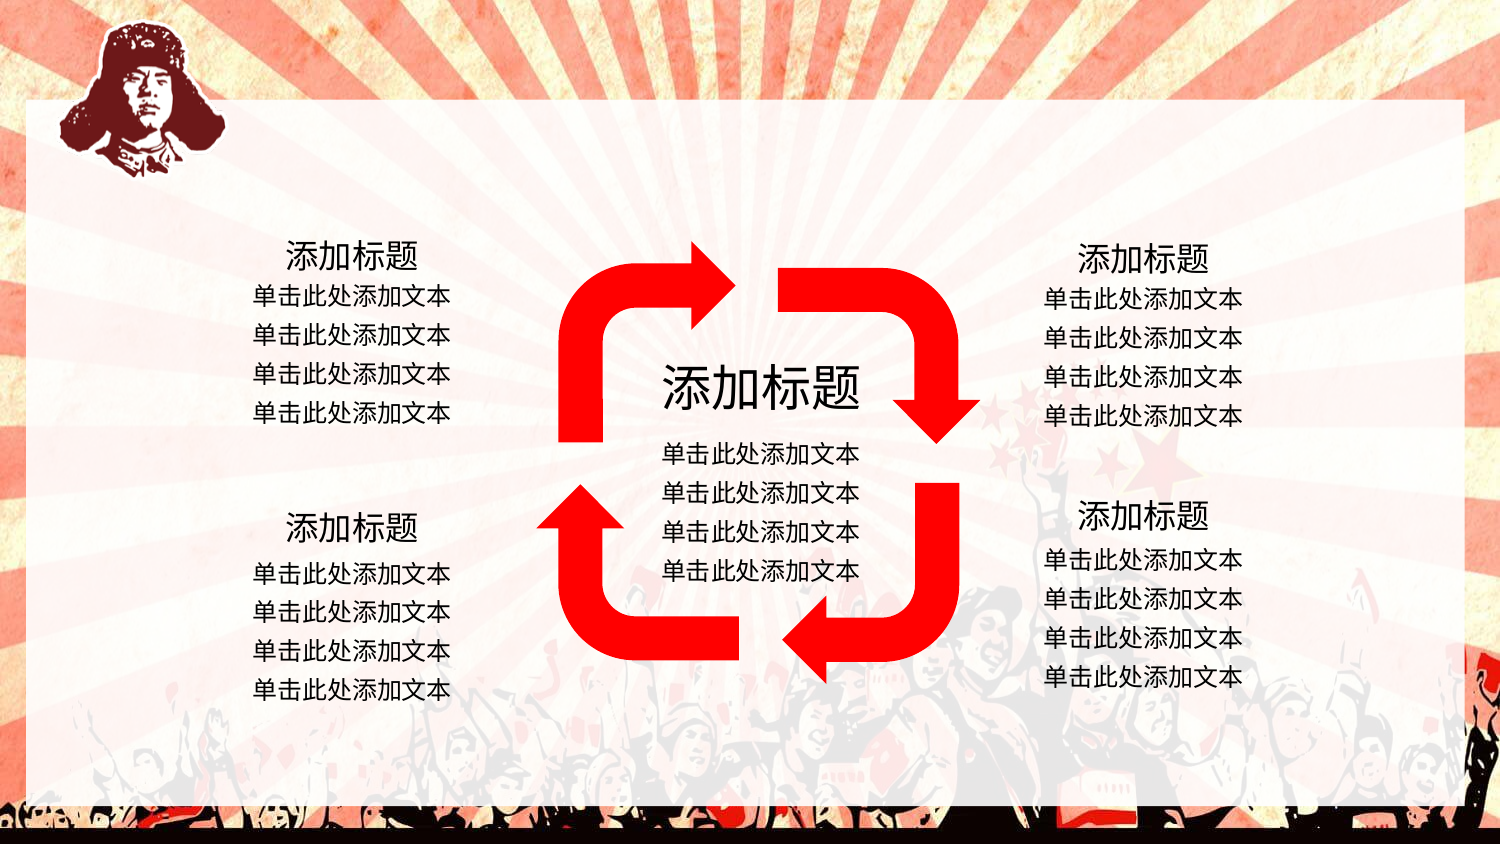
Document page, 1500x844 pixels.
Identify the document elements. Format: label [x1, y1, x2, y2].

text_box [780, 481, 961, 687]
text_box [995, 230, 1292, 441]
text_box [204, 499, 500, 715]
text_box [776, 266, 983, 446]
picture [0, 0, 1500, 844]
text_box [995, 487, 1292, 702]
text_box [613, 348, 909, 596]
text_box [557, 238, 738, 444]
text_box [533, 482, 740, 662]
text_box [204, 228, 500, 437]
